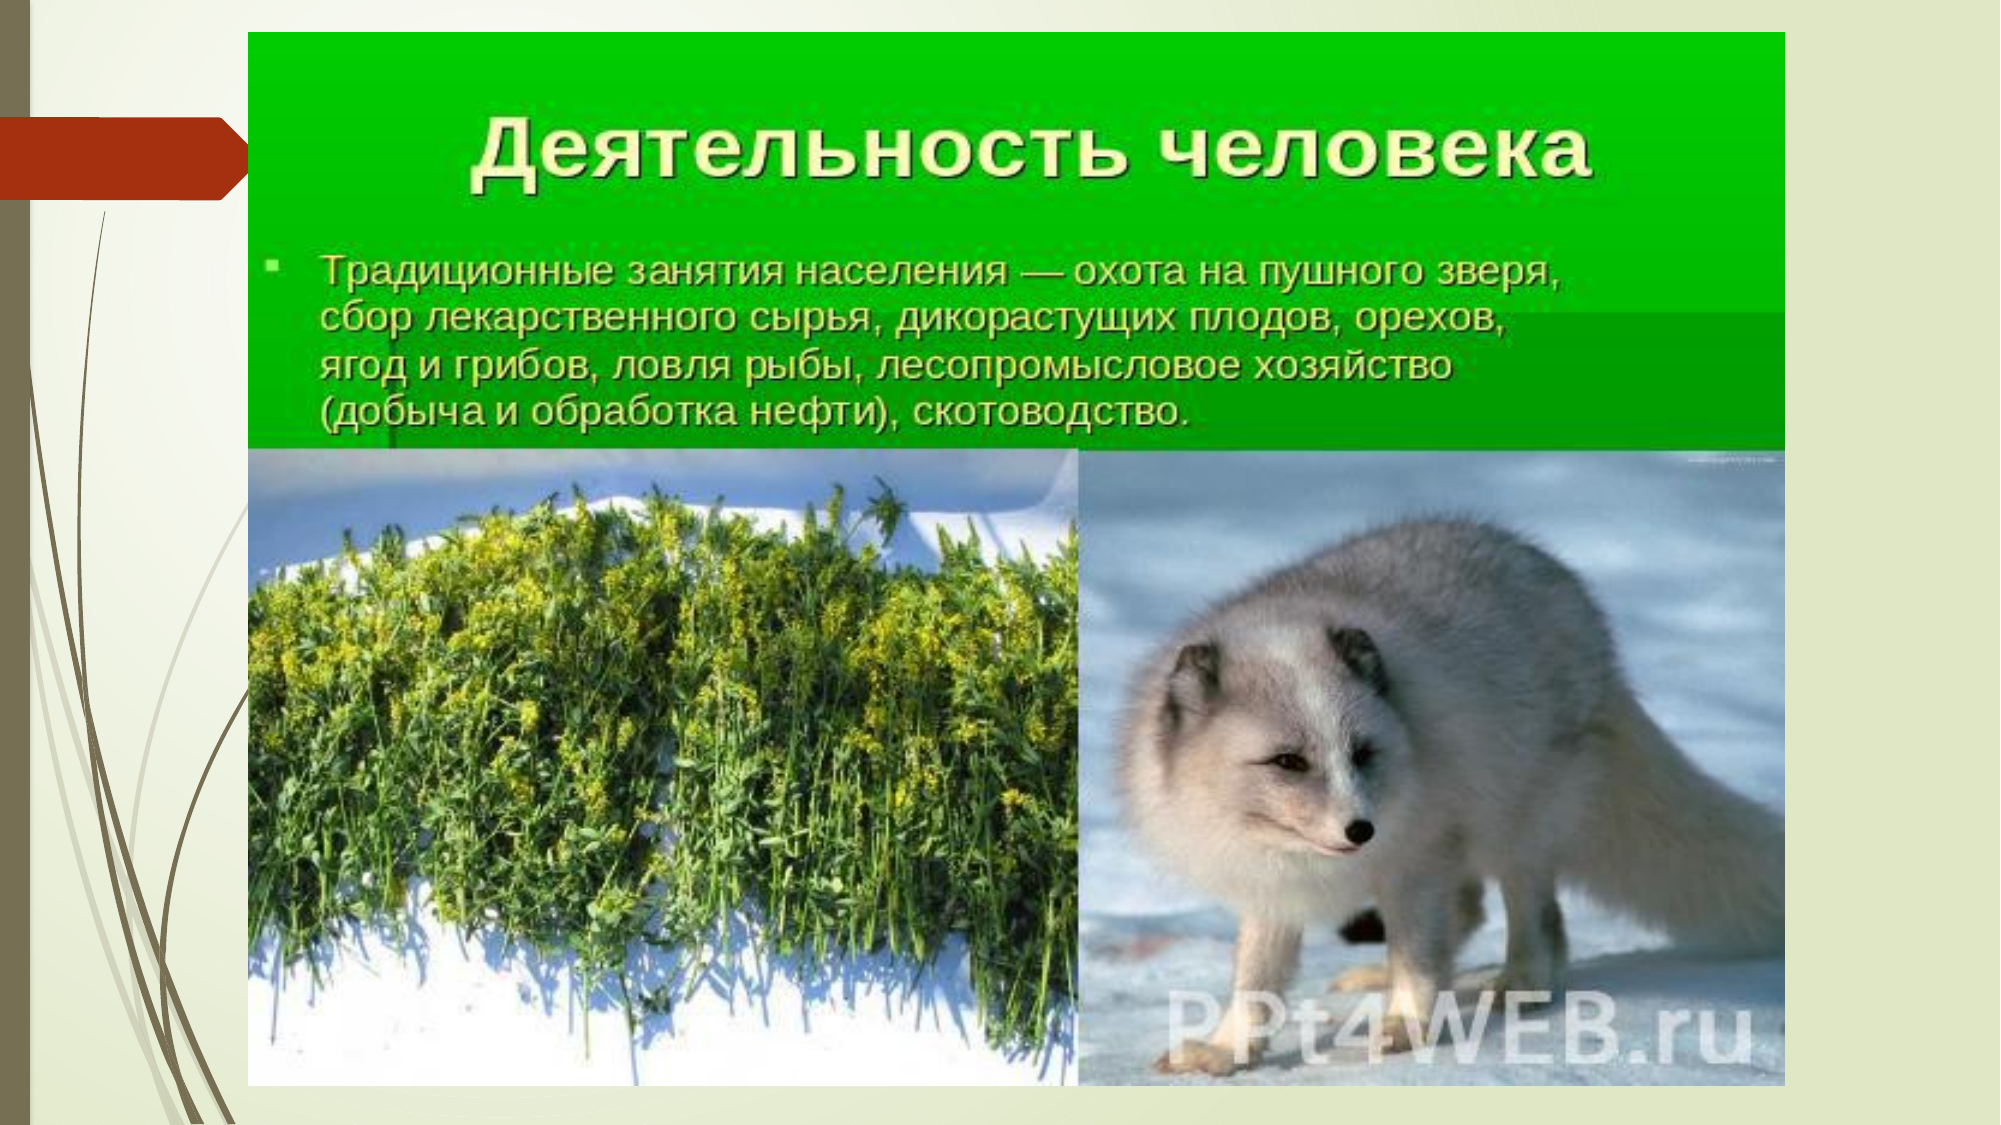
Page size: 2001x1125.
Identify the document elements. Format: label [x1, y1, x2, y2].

picture [248, 31, 1786, 1087]
